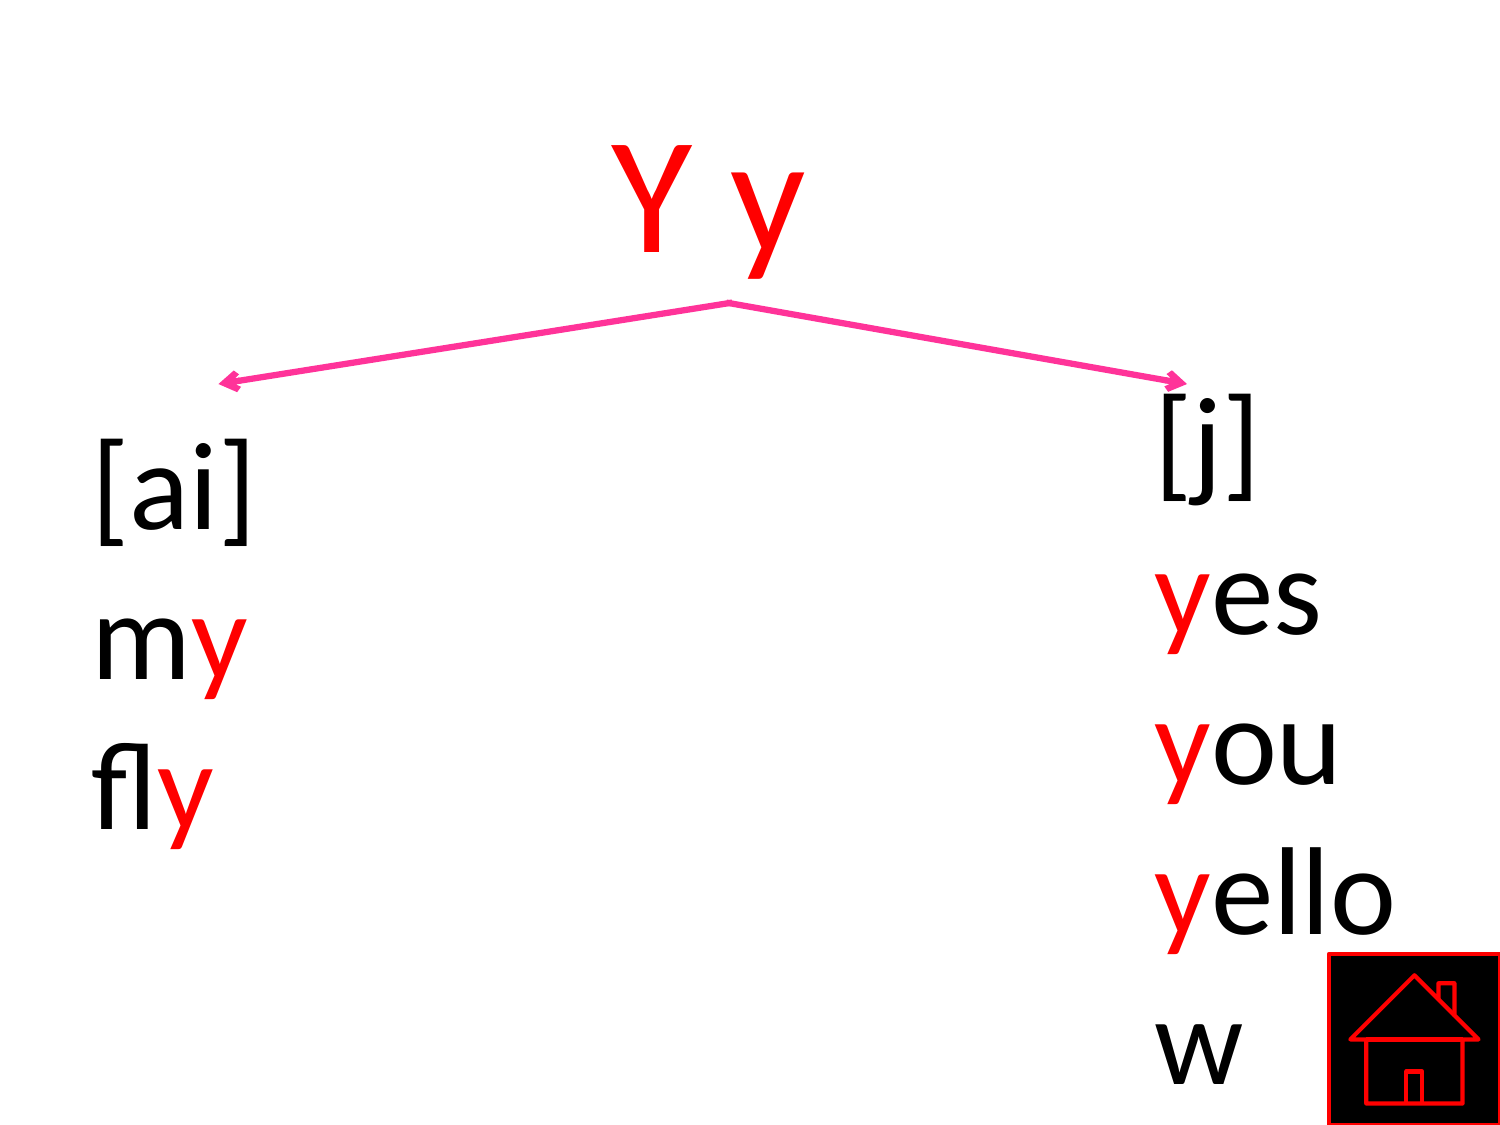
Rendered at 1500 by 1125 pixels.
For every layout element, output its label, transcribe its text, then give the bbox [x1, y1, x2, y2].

text_box [j] yes you yellow [1139, 352, 1500, 1118]
text_box [1327, 952, 1500, 1125]
text_box [ai] my fly [76, 397, 313, 1125]
text_box Y y [301, 78, 1117, 293]
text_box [218, 302, 725, 385]
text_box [726, 302, 1188, 385]
